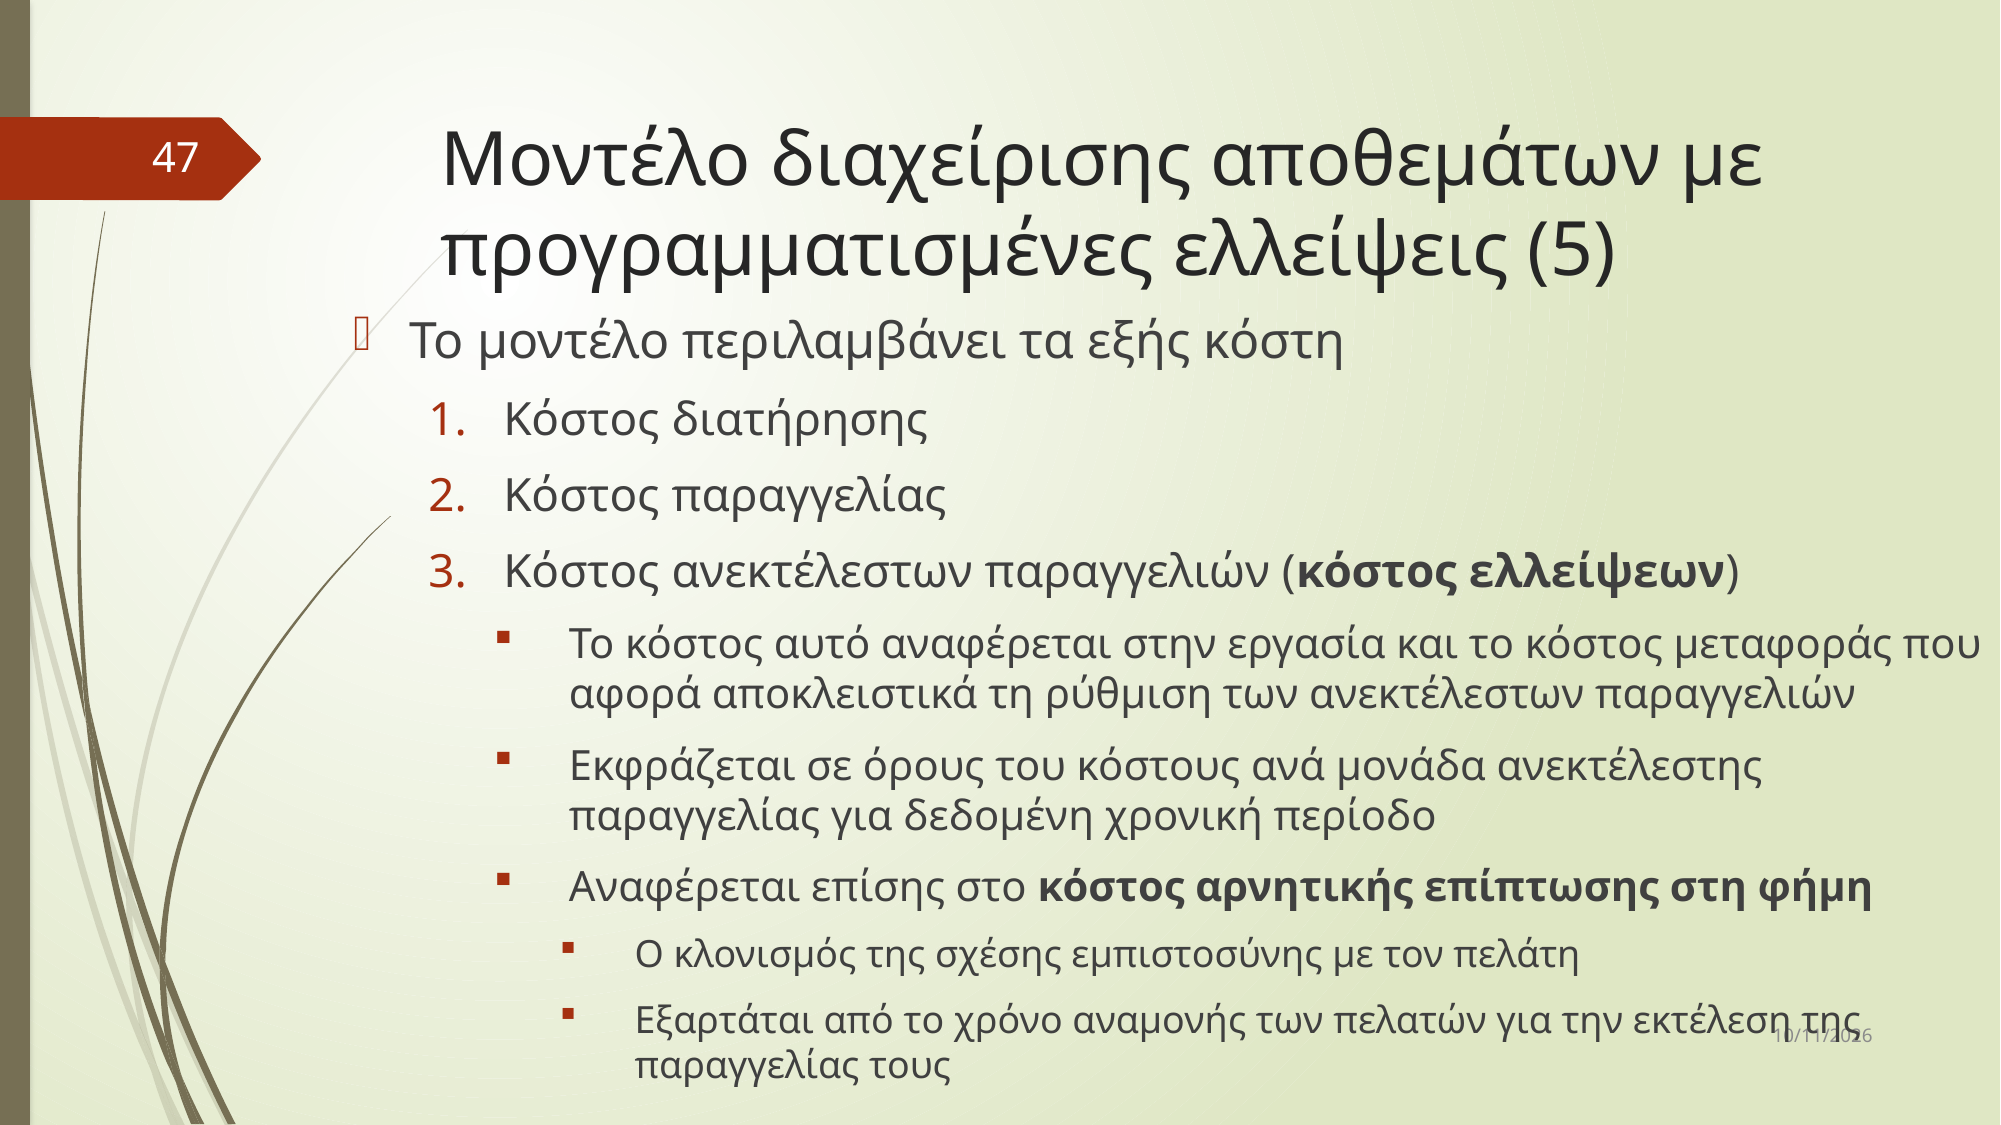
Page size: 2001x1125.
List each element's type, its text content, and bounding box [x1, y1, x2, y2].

slide_number 47 [87, 129, 216, 190]
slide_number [1699, 1005, 1888, 1067]
title Μοντέλο διαχείρισης αποθεμάτων με προγραμματισμένες ελλείψεις (5) [425, 102, 1888, 301]
list Το μοντέλο περιλαμβάνει τα εξής κόστη Κόστος διατήρησης Κόστος παραγγελίας Κόστος ανεκτέλεστων παραγγελιών (κόστος ελλείψεων) Το κόστος αυτό αναφέρεται στην εργασία και το κόστος μεταφοράς που αφορά αποκλειστικά τη ρύθμιση των ανεκτέλεστων παραγγελιών Εκφράζεται σε όρους του κόστους ανά μονάδα ανεκτέλεστης παραγγελίας για δεδομένη χρονική περίοδο Αναφέρεται επίσης στο κόστος αρνητικής επίπτωσης στη φήμη Ο κλονισμός της σχέσης εμπιστοσύνης με τον πελάτη Εξαρτάται από το χρόνο αναμονής των πελατών για την εκτέλεση της παραγγελίας τους [338, 301, 2000, 1113]
